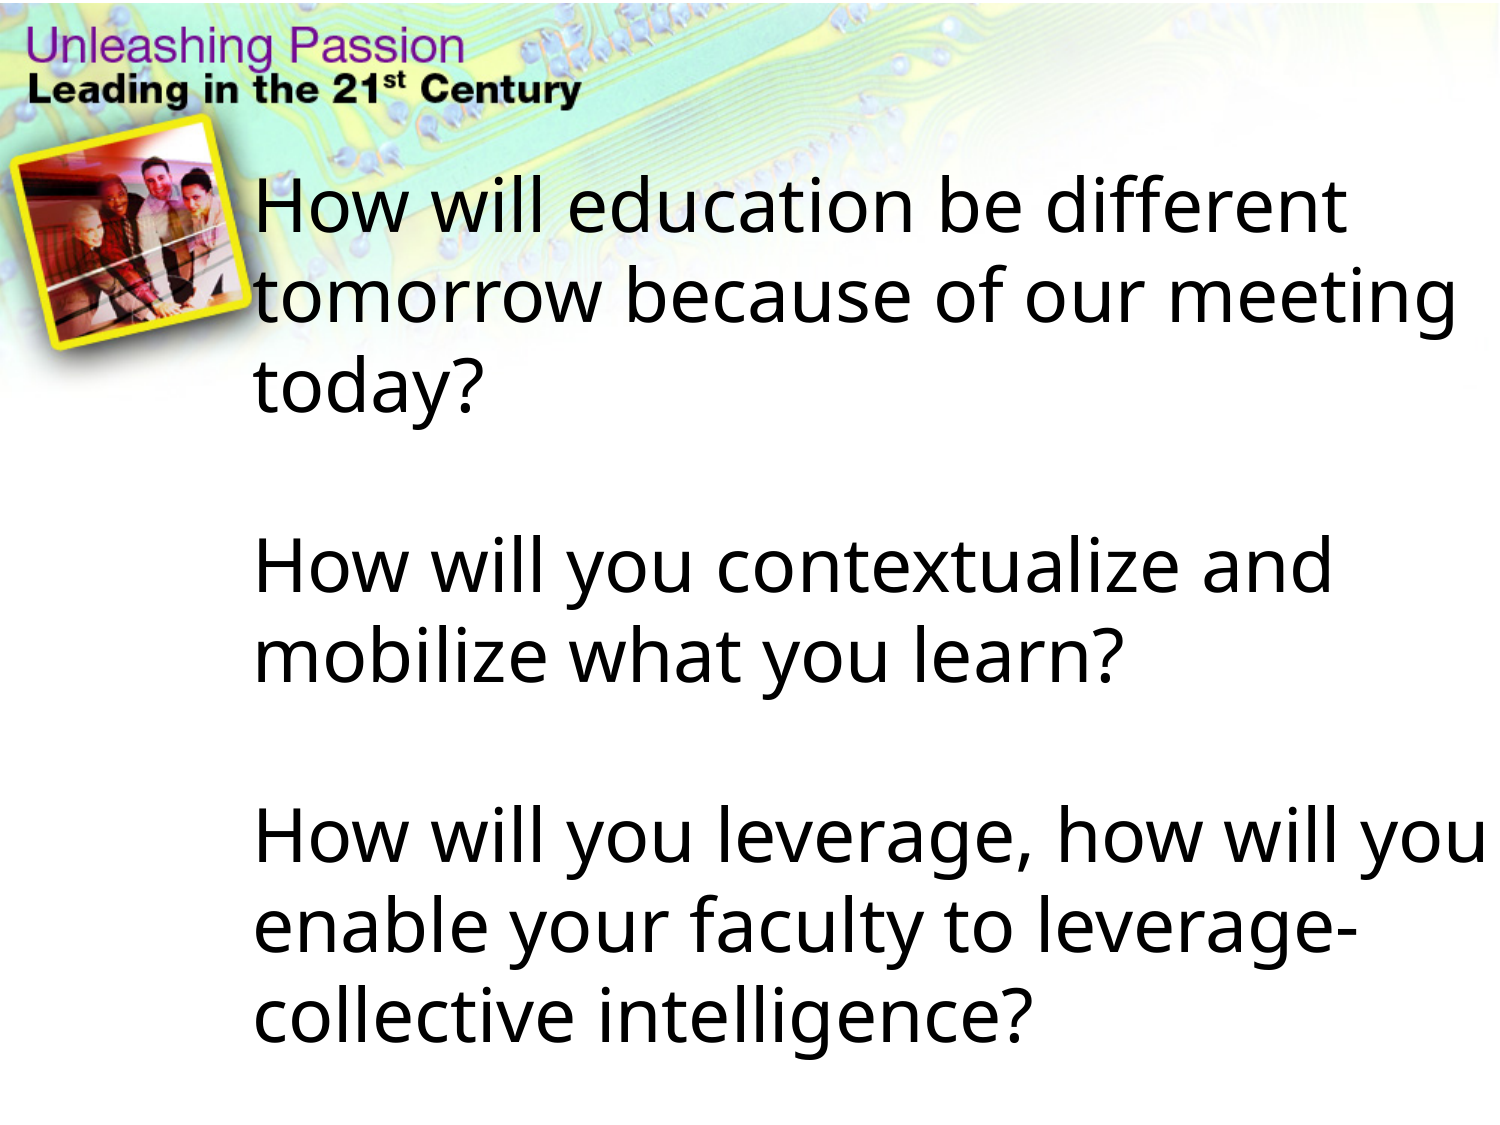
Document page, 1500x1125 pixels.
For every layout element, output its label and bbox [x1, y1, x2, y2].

list [0, 2, 1500, 1125]
